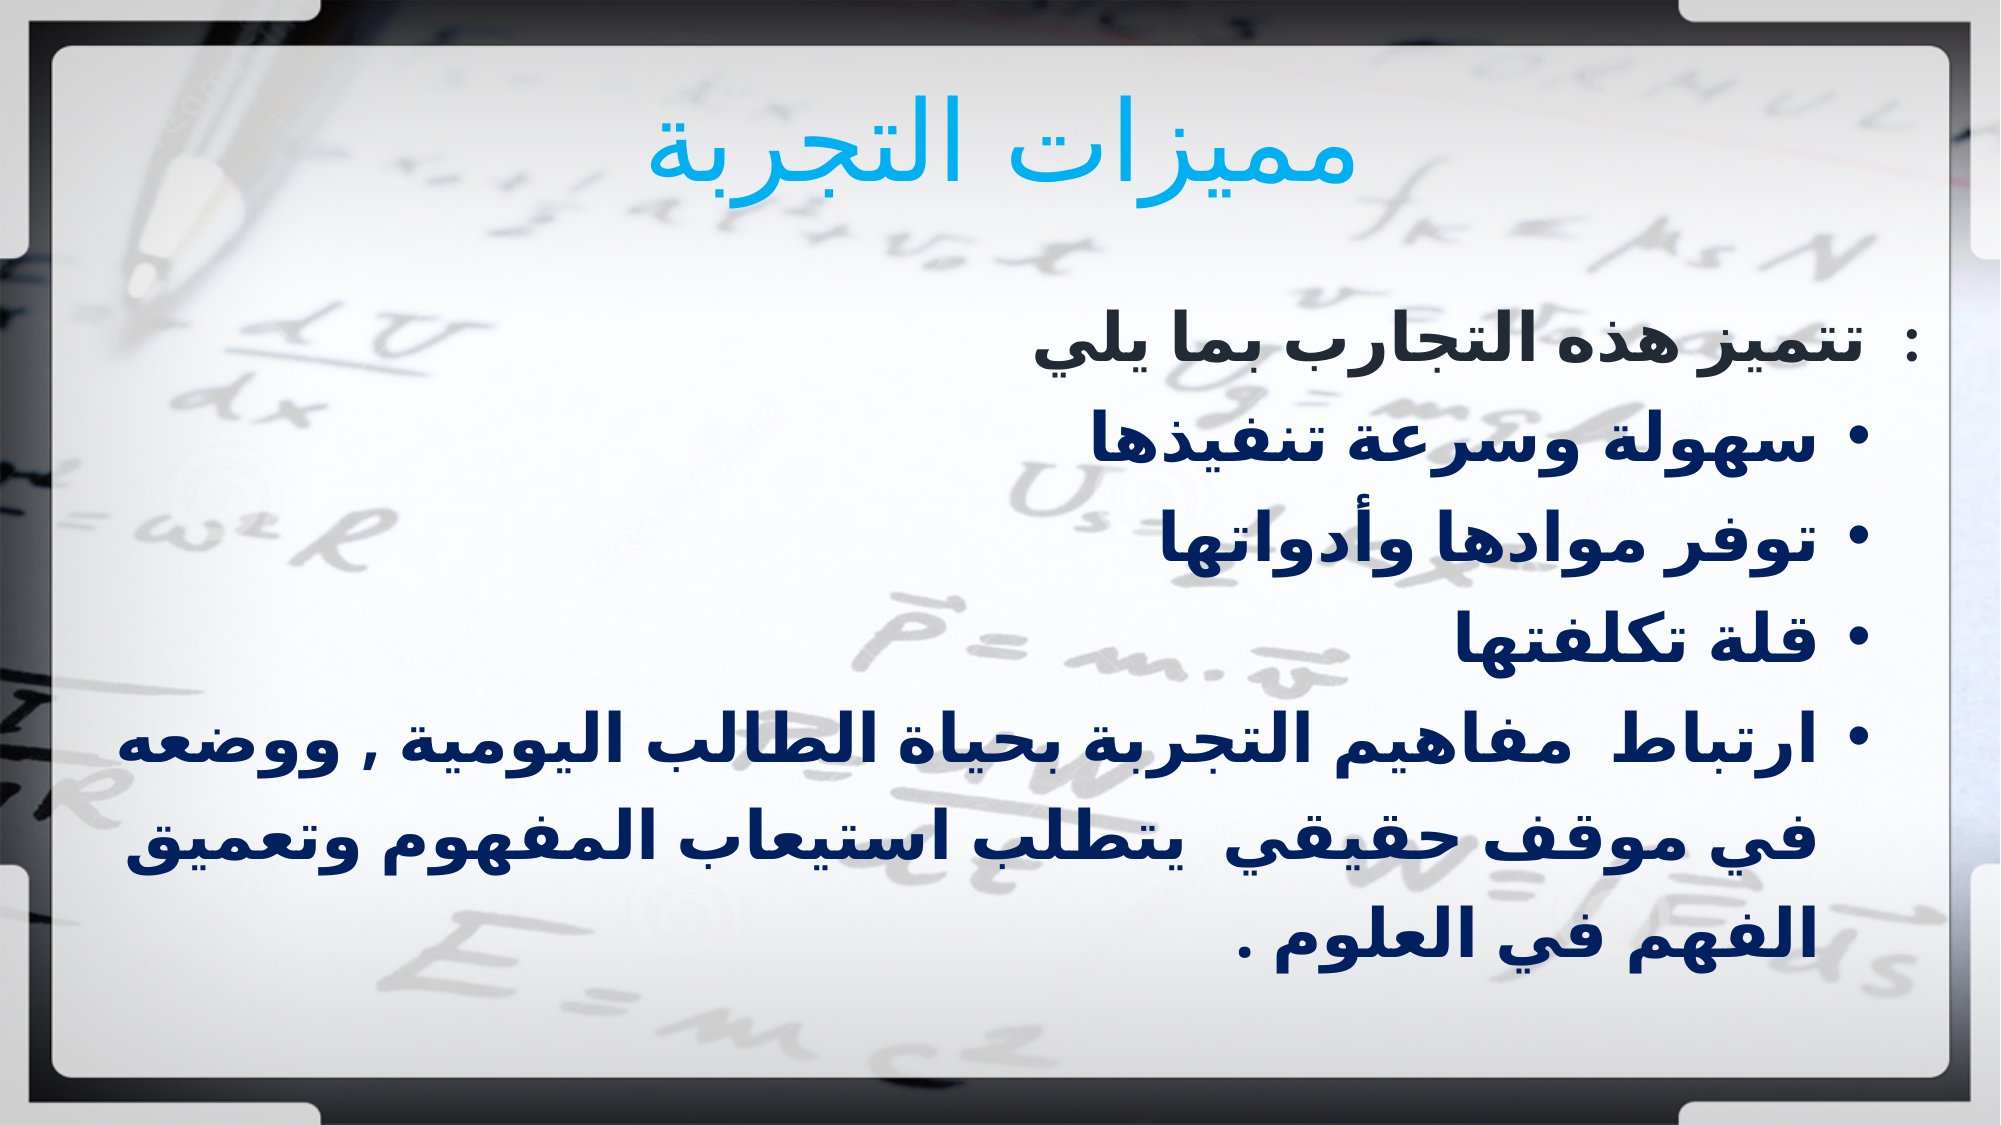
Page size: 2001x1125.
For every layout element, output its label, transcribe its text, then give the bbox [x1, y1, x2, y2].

list تتميز هذه التجارب بما يلي : سهولة وسرعة تنفيذها توفر موادها وأدواتها قلة تكلفتها ارتباط مفاهيم التجربة بحياة الطالب اليومية , ووضعه في موقف حقيقي يتطلب استيعاب المفهوم وتعميق الفهم في العلوم . [98, 205, 1936, 1053]
picture [0, 0, 2001, 1125]
title مميزات التجربة [316, 43, 1691, 247]
